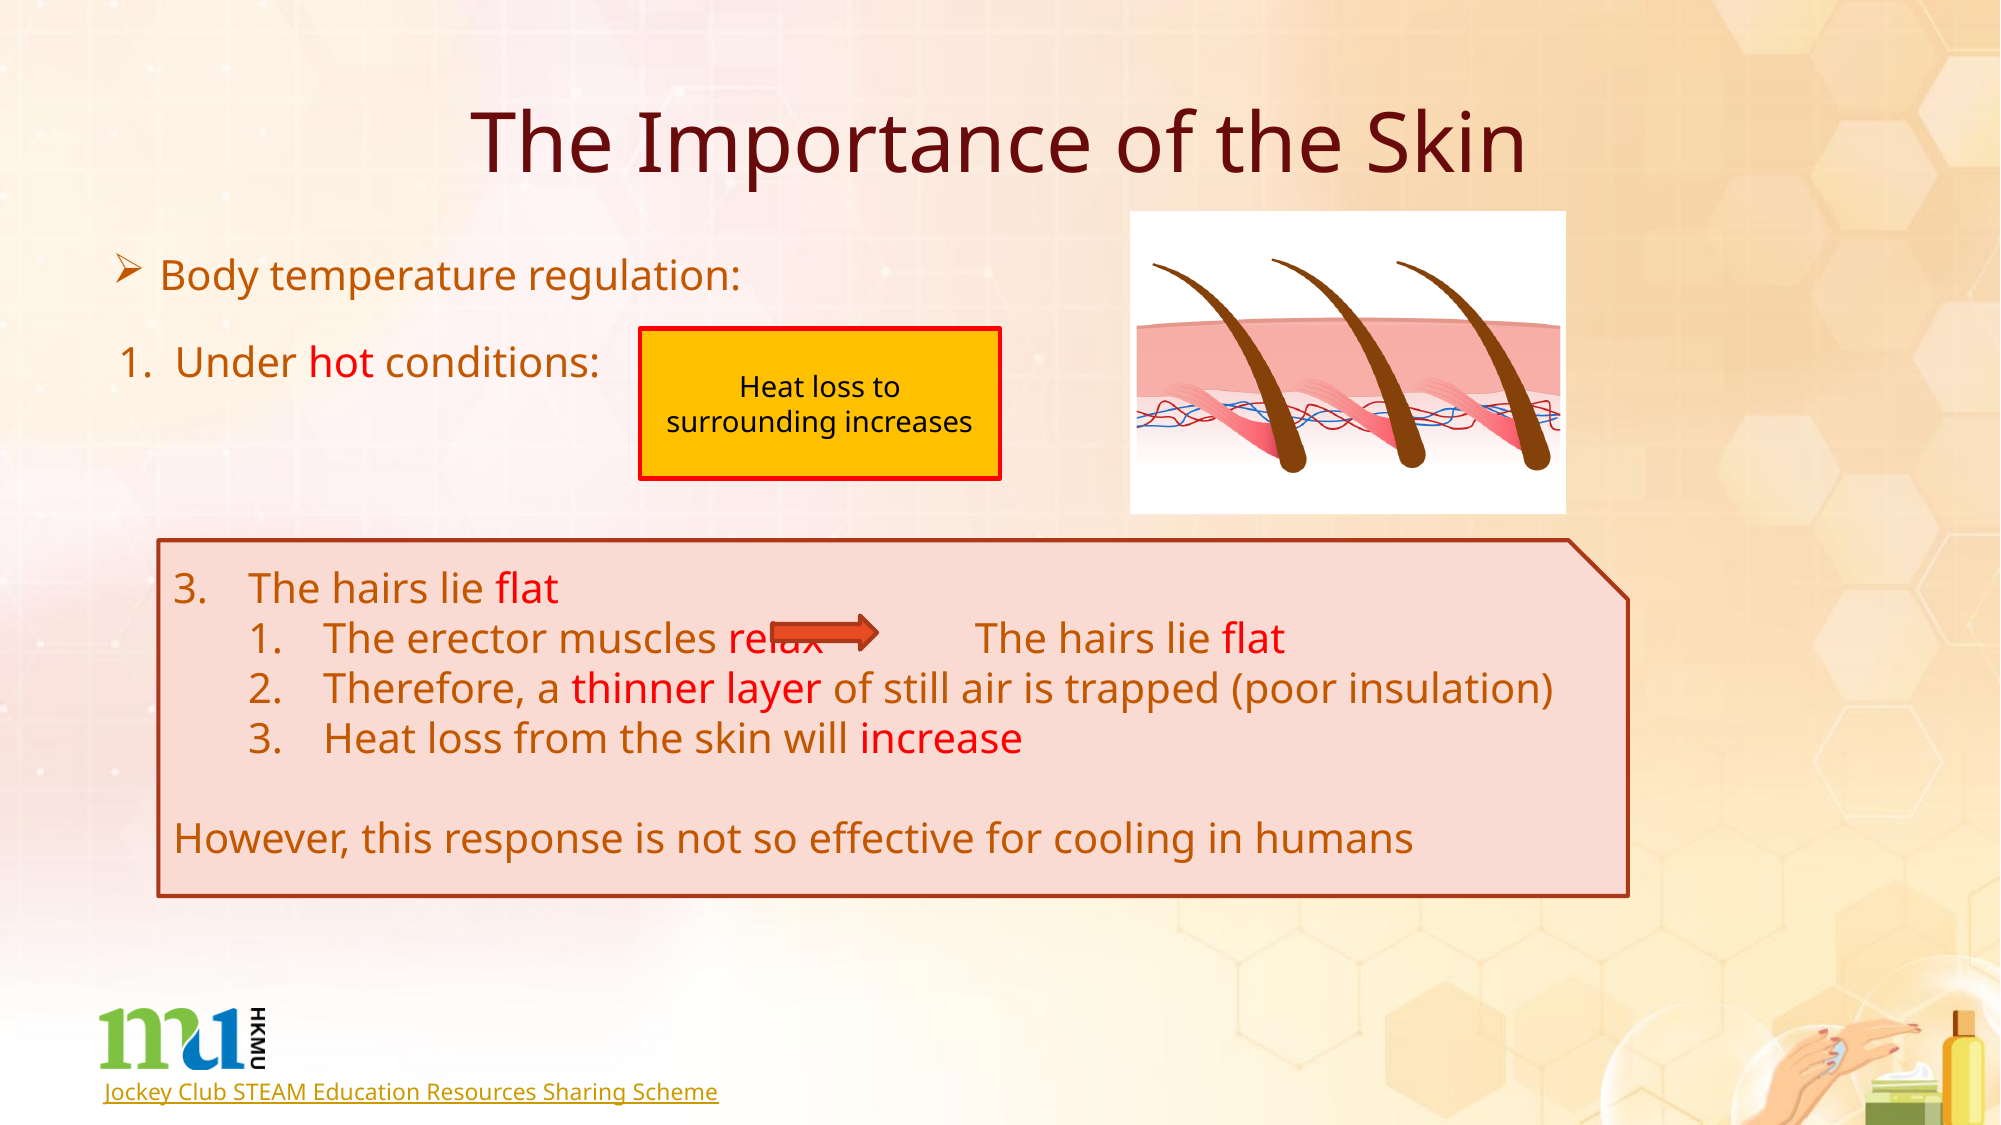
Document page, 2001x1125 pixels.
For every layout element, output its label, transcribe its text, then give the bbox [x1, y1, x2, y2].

text_box Heat loss to surrounding increases [638, 326, 1002, 481]
text_box Under hot conditions: [103, 328, 616, 394]
picture [0, 0, 2001, 1125]
title The Importance of the Skin [99, 45, 1900, 233]
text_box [158, 540, 1629, 924]
text_box Body temperature regulation: [97, 240, 757, 306]
